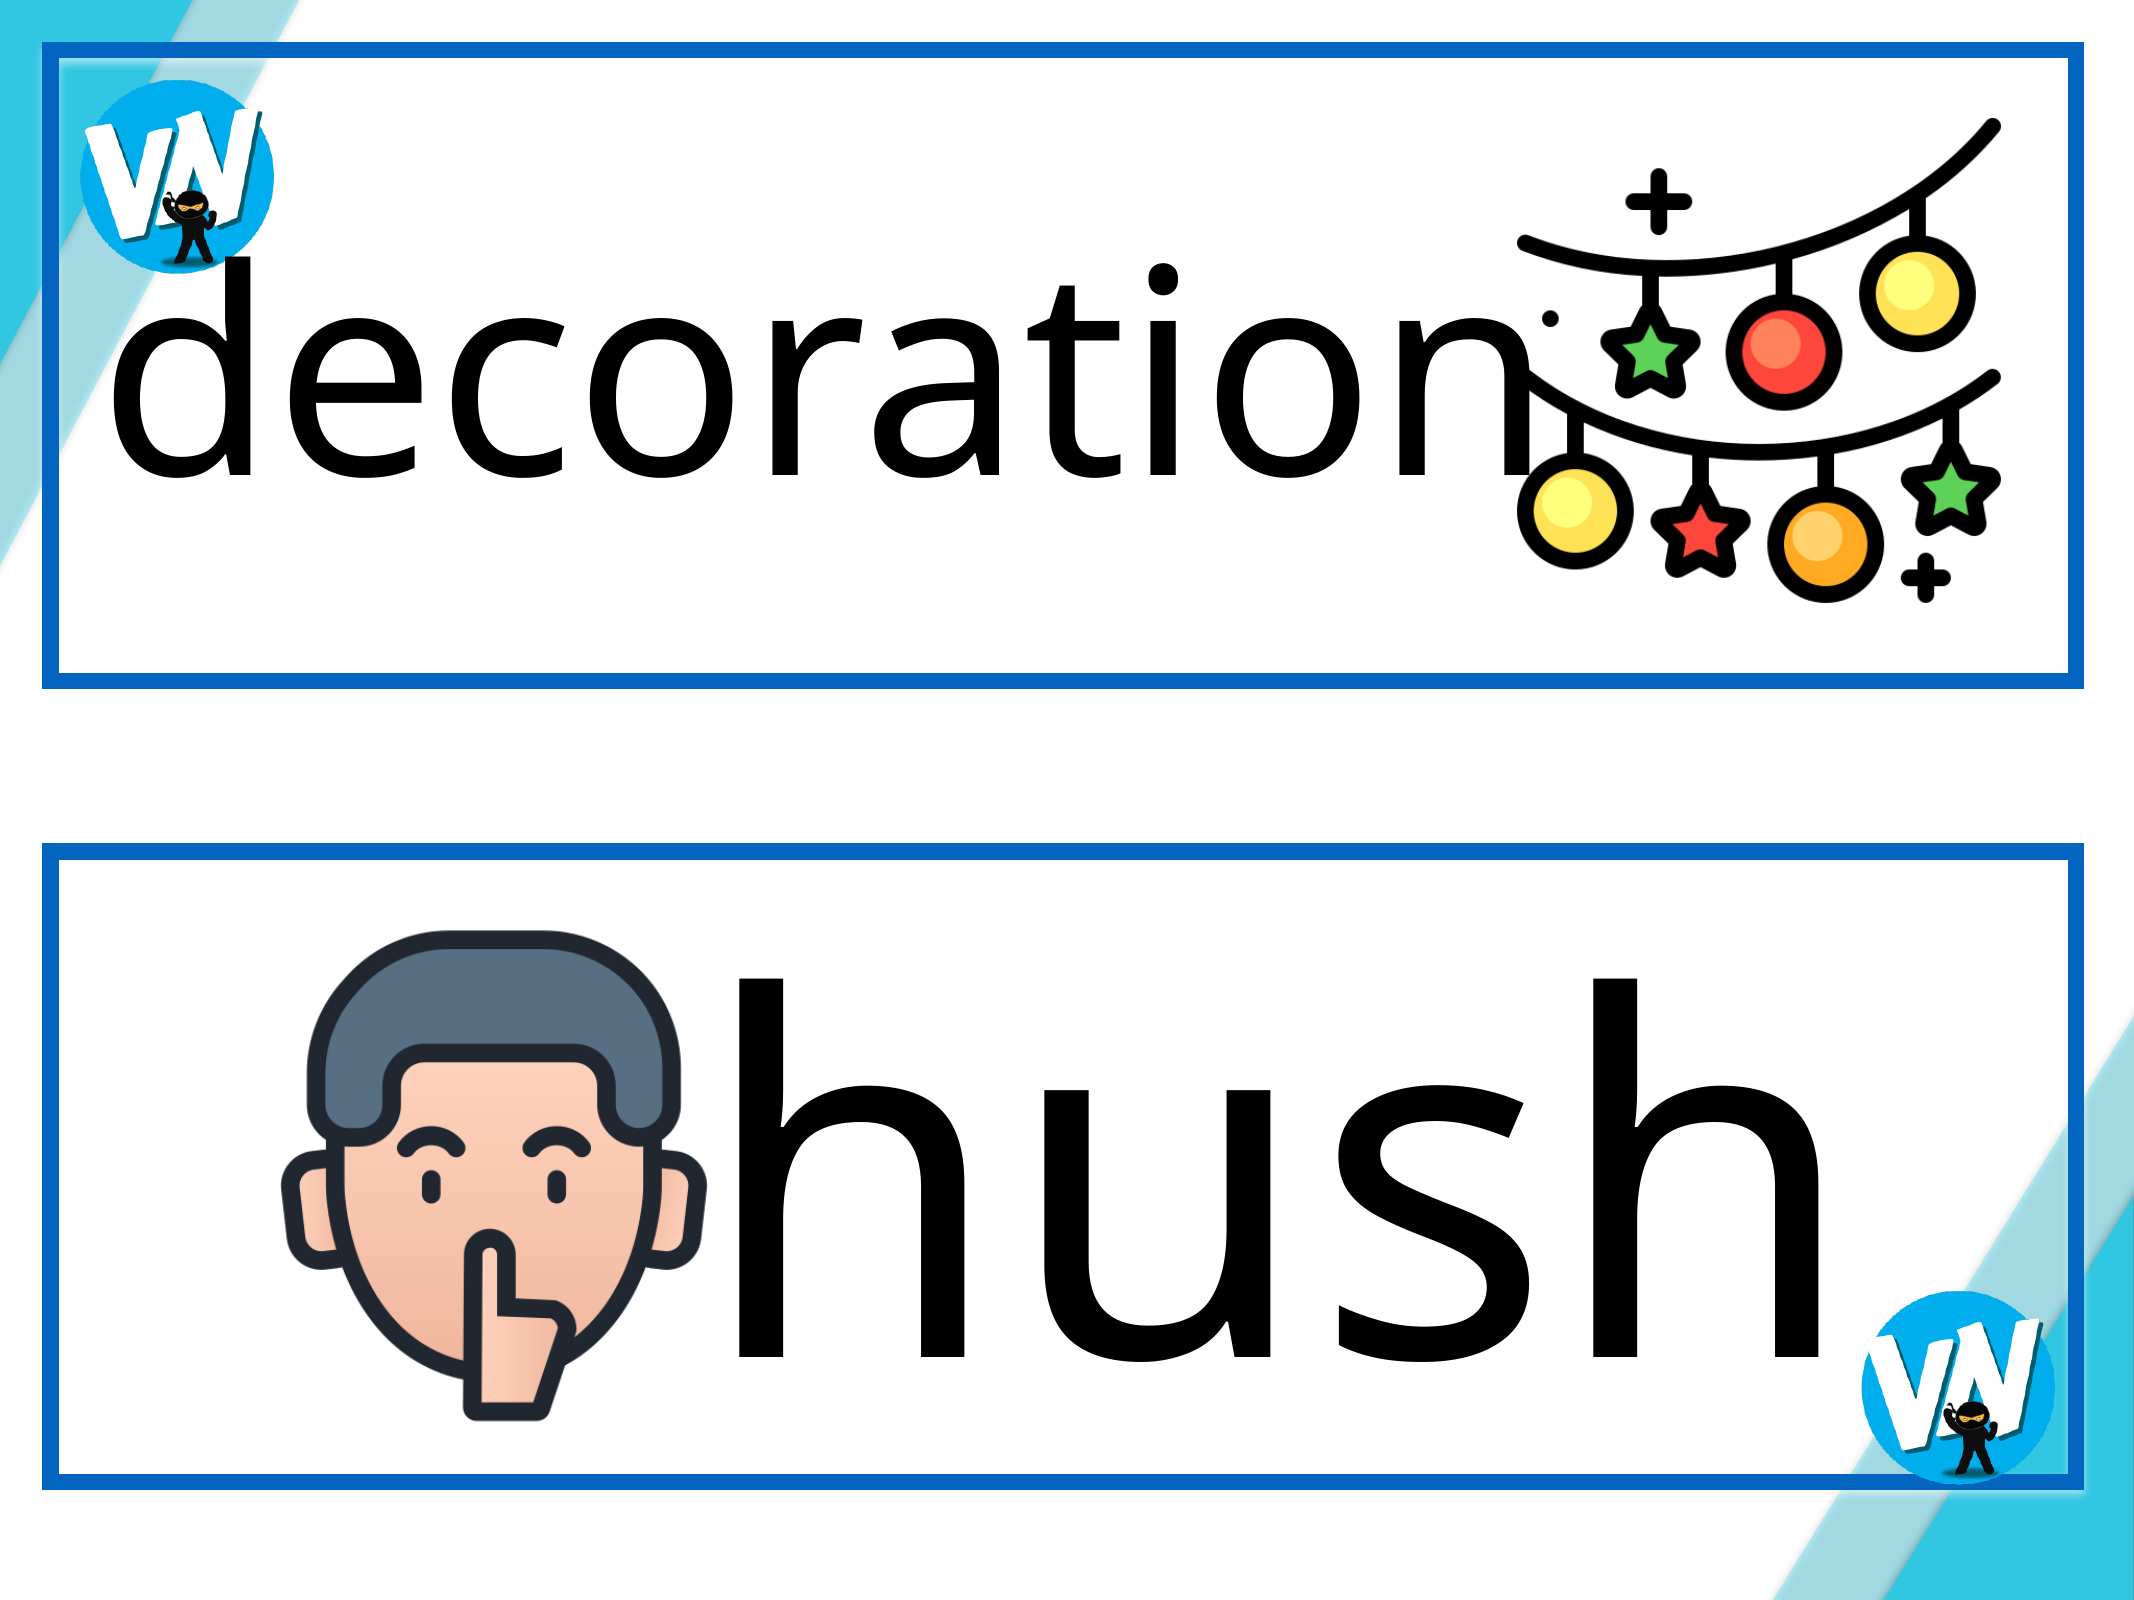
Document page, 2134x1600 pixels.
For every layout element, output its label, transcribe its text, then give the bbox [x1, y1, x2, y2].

text_box [90, 541, 1956, 681]
text_box hush [424, 851, 1956, 1466]
picture [227, 899, 762, 1434]
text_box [1963, 235, 2134, 1600]
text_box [0, 0, 81, 1497]
text_box decoration [90, 179, 1487, 541]
text_box [90, 851, 1833, 1483]
picture [1492, 93, 2026, 628]
picture [57, 77, 299, 278]
text_box [90, 50, 2076, 227]
picture [1837, 1288, 2080, 1488]
